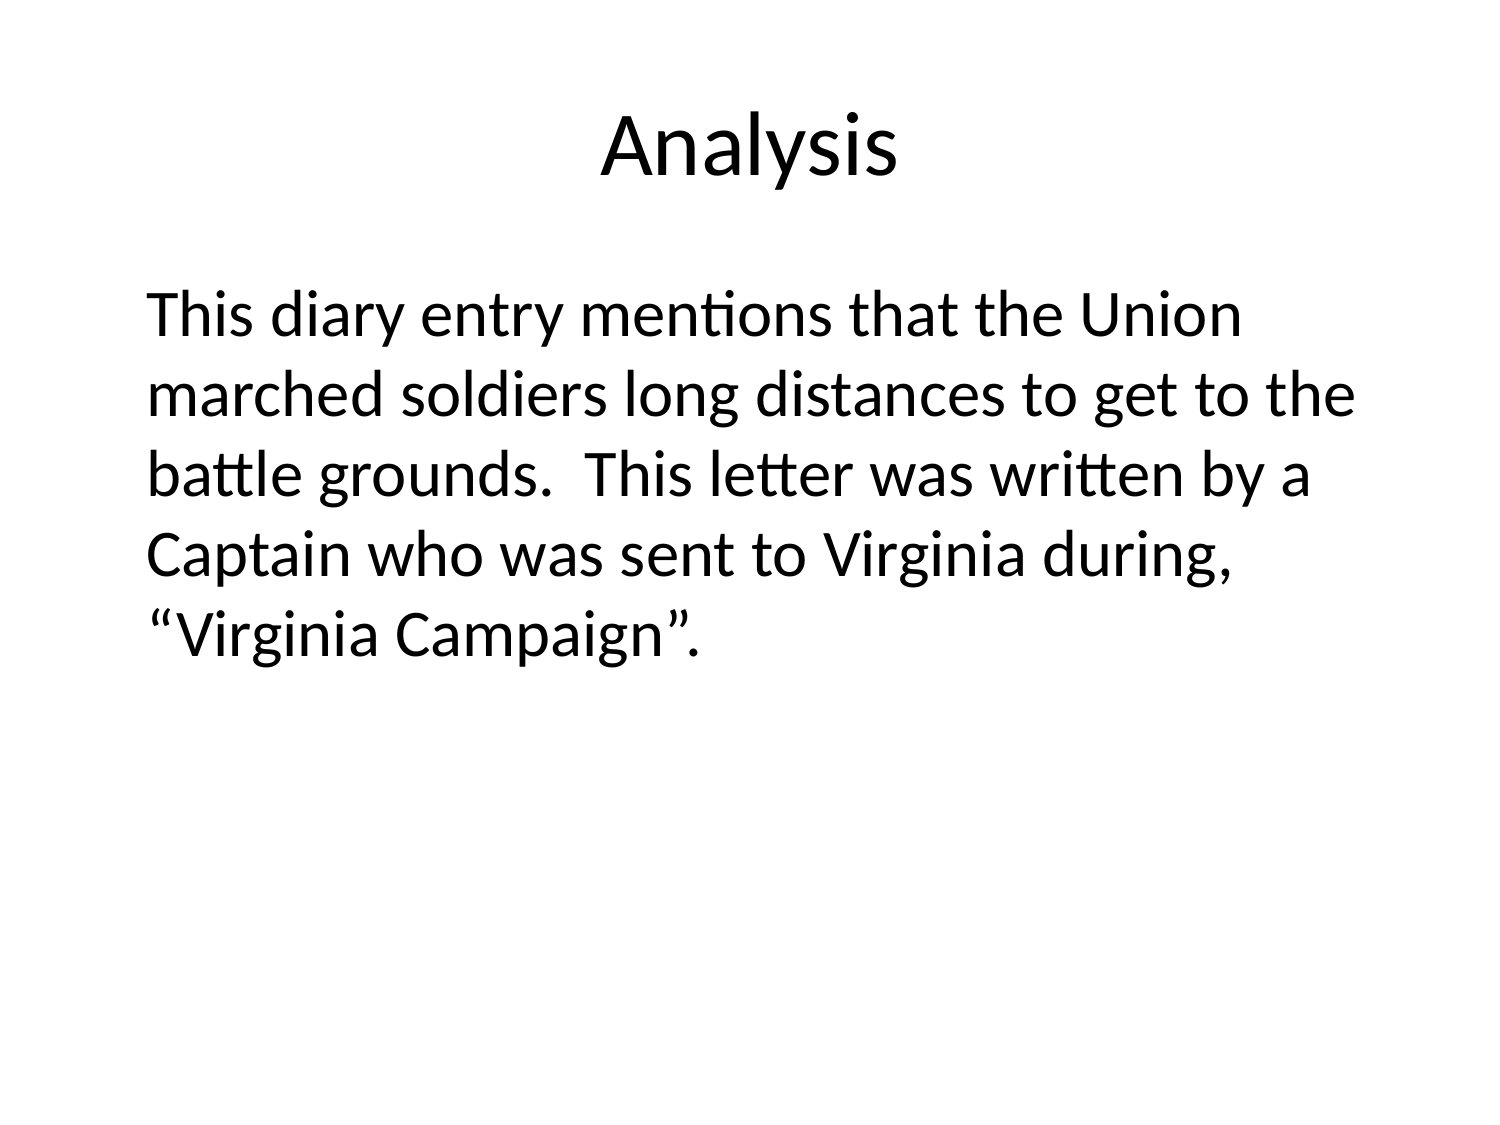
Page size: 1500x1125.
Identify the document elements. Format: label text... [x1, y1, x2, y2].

title Analysis [75, 45, 1425, 233]
list This diary entry mentions that the Union marched soldiers long distances to get to the battle grounds. This letter was written by a Captain who was sent to Virginia during, “Virginia Campaign”. [75, 262, 1425, 1005]
